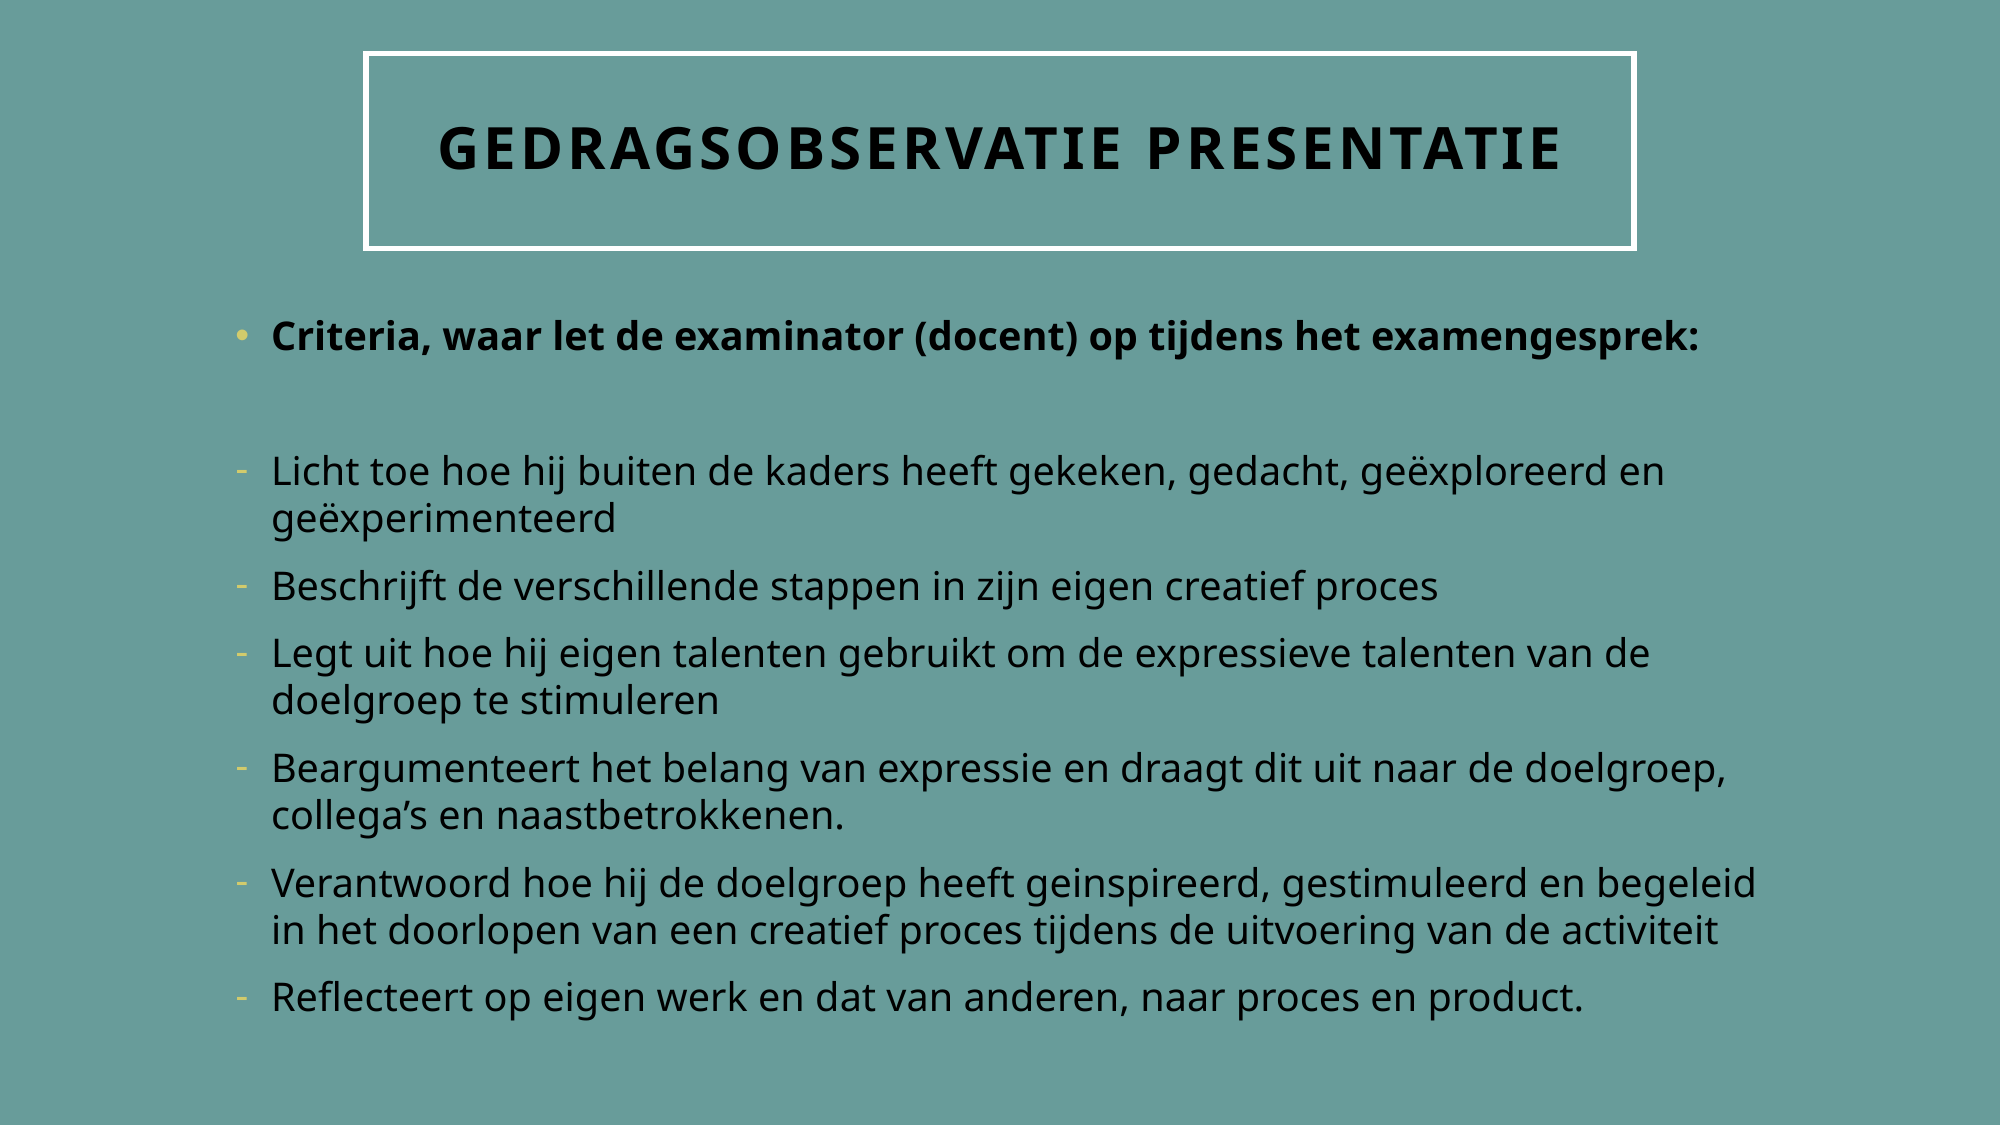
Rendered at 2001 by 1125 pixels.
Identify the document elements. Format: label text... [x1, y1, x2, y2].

title Gedragsobservatie presentatie [363, 51, 1637, 251]
list Criteria, waar let de examinator (docent) op tijdens het examengesprek: Licht toe hoe hij buiten de kaders heeft gekeken, gedacht, geëxploreerd en geëxperimenteerd Beschrijft de verschillende stappen in zijn eigen creatief proces Legt uit hoe hij eigen talenten gebruikt om de expressieve talenten van de doelgroep te stimuleren Beargumenteert het belang van expressie en draagt dit uit naar de doelgroep, collega’s en naastbetrokkenen. Verantwoord hoe hij de doelgroep heeft geinspireerd, gestimuleerd en begeleid in het doorlopen van een creatief proces tijdens de uitvoering van de activiteit Reflecteert op eigen werk en dat van anderen, naar proces en product. [220, 303, 1780, 1047]
